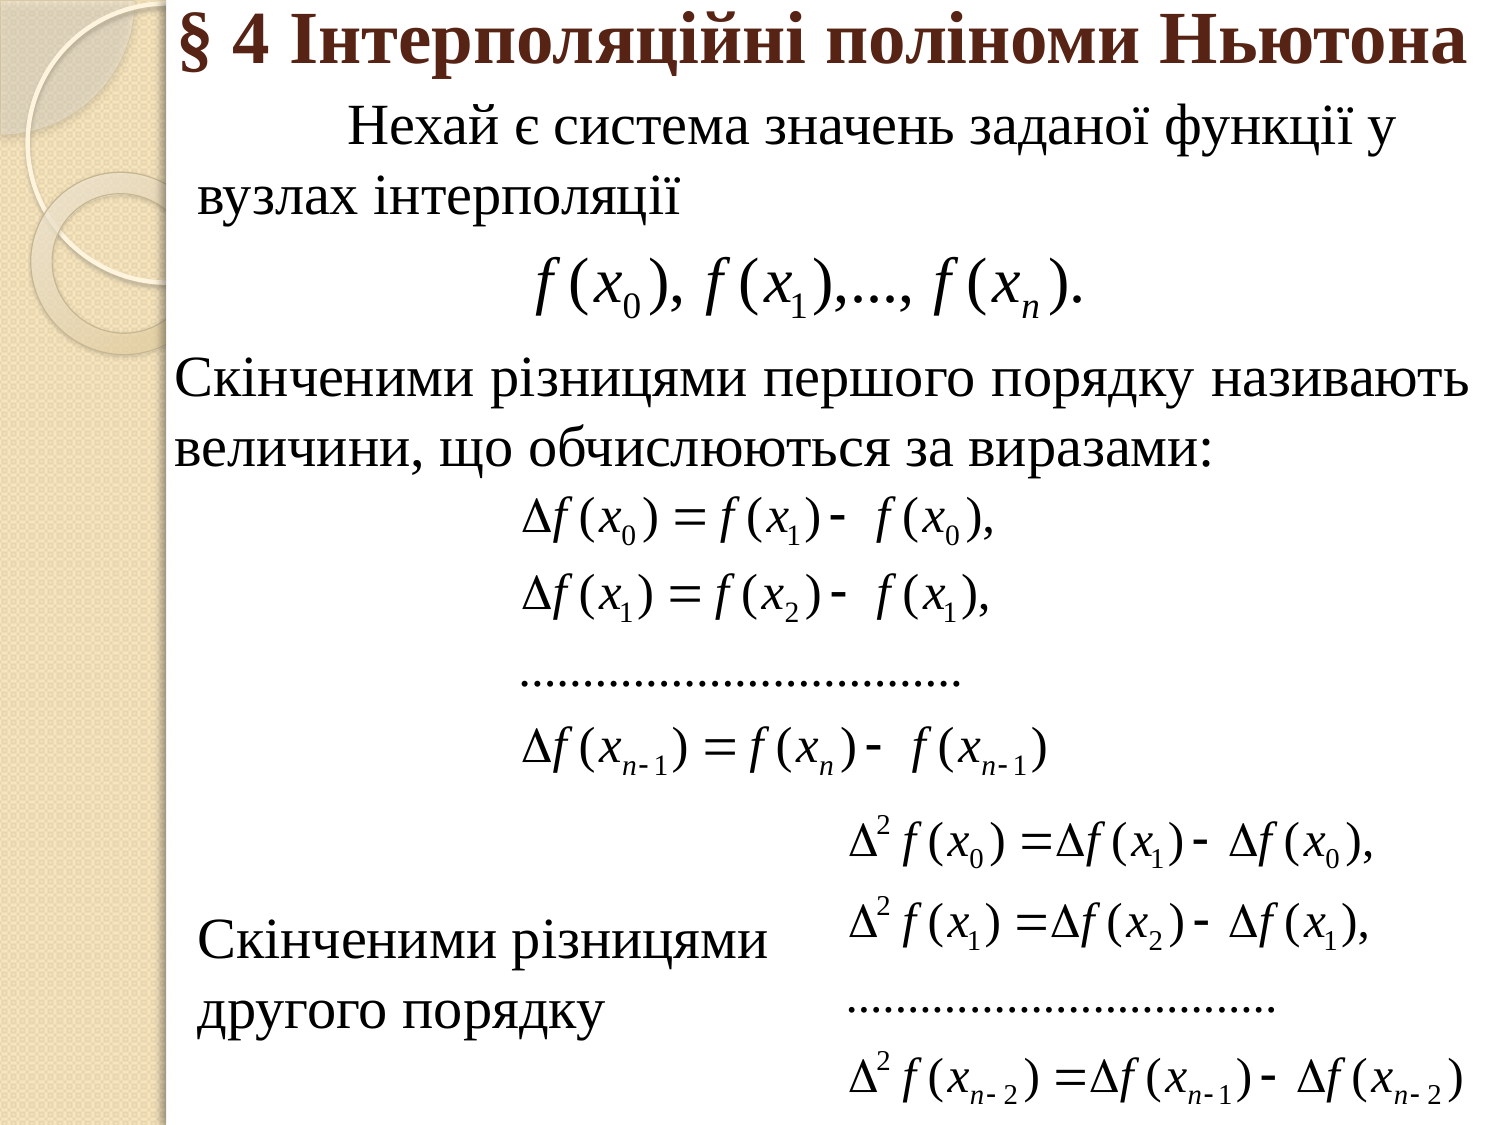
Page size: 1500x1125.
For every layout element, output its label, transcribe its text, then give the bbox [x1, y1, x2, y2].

text_box Скінченими різницями другого порядку [182, 893, 786, 1048]
text_box Скінченими різницями першого порядку називають величини, що обчислюються за виразами: [159, 330, 1486, 485]
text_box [513, 482, 1056, 788]
title § 4 Інтерполяційні поліноми Ньютона [136, 7, 1500, 150]
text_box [513, 238, 1091, 335]
text_box Нехай є система значень заданої функції у вузлах інтерполяції [182, 78, 1500, 234]
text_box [841, 802, 1471, 1116]
